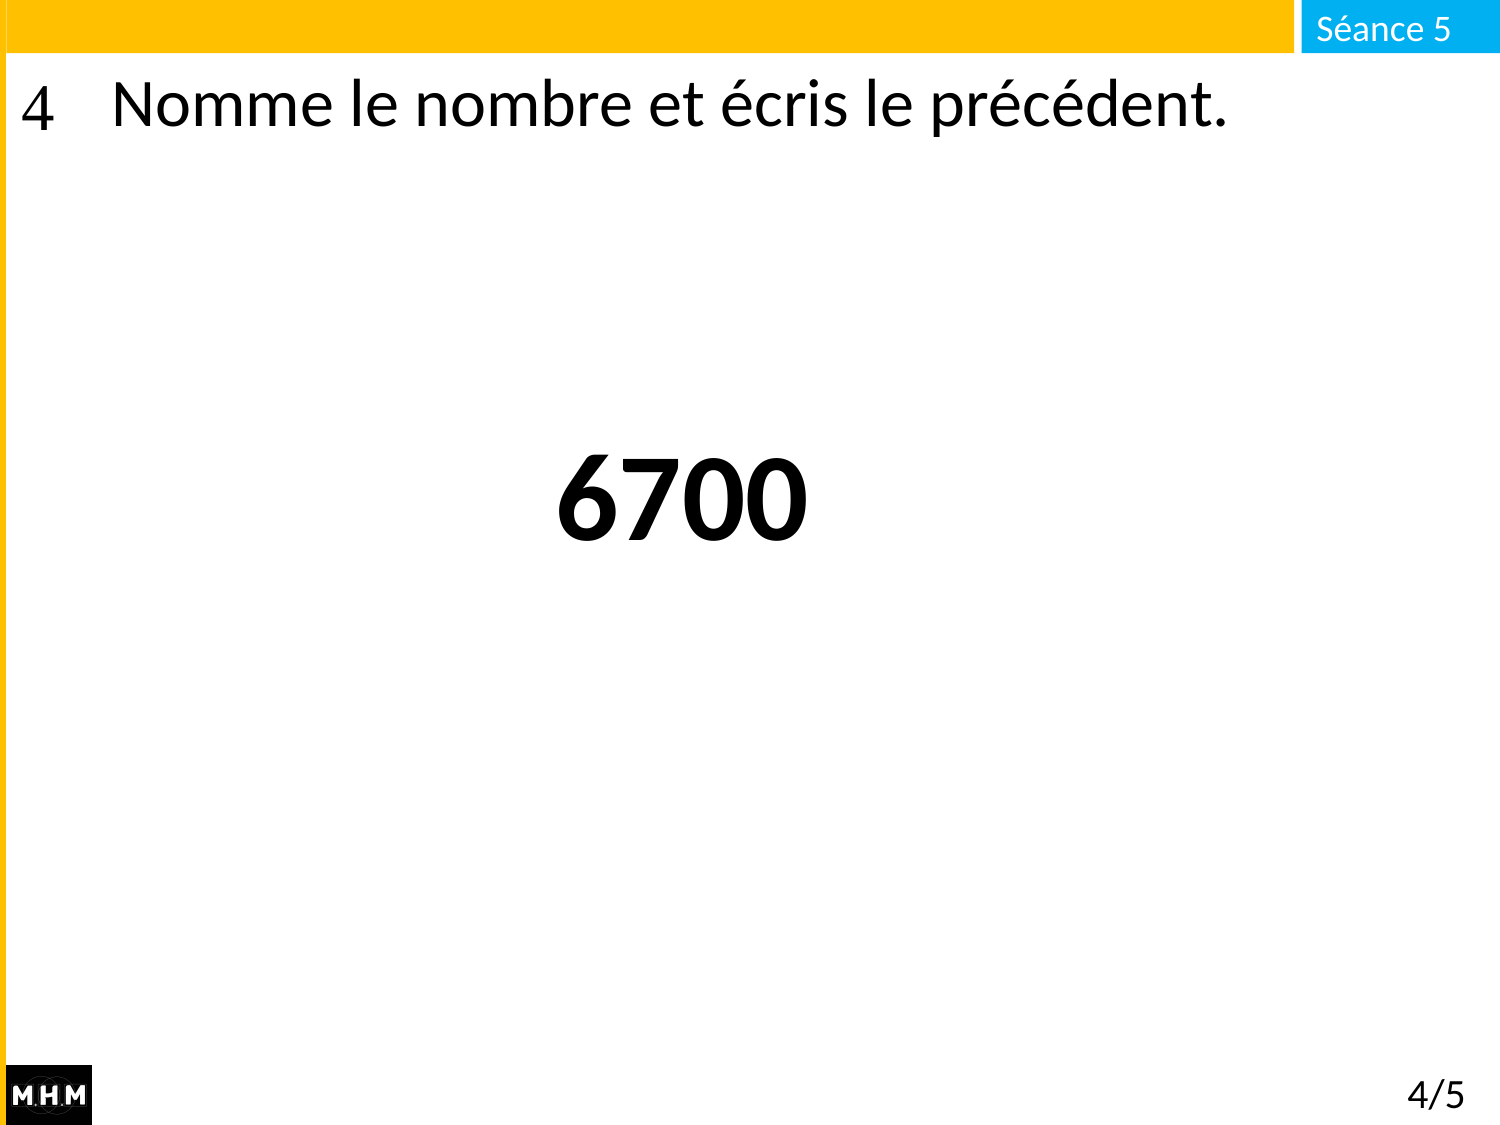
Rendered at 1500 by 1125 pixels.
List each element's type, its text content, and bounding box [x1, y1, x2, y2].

list 4/5 [1373, 1064, 1500, 1125]
title Nomme le nombre et écris le précédent. [96, 60, 1391, 150]
text_box 6700 [465, 408, 900, 574]
picture [6, 1065, 92, 1125]
